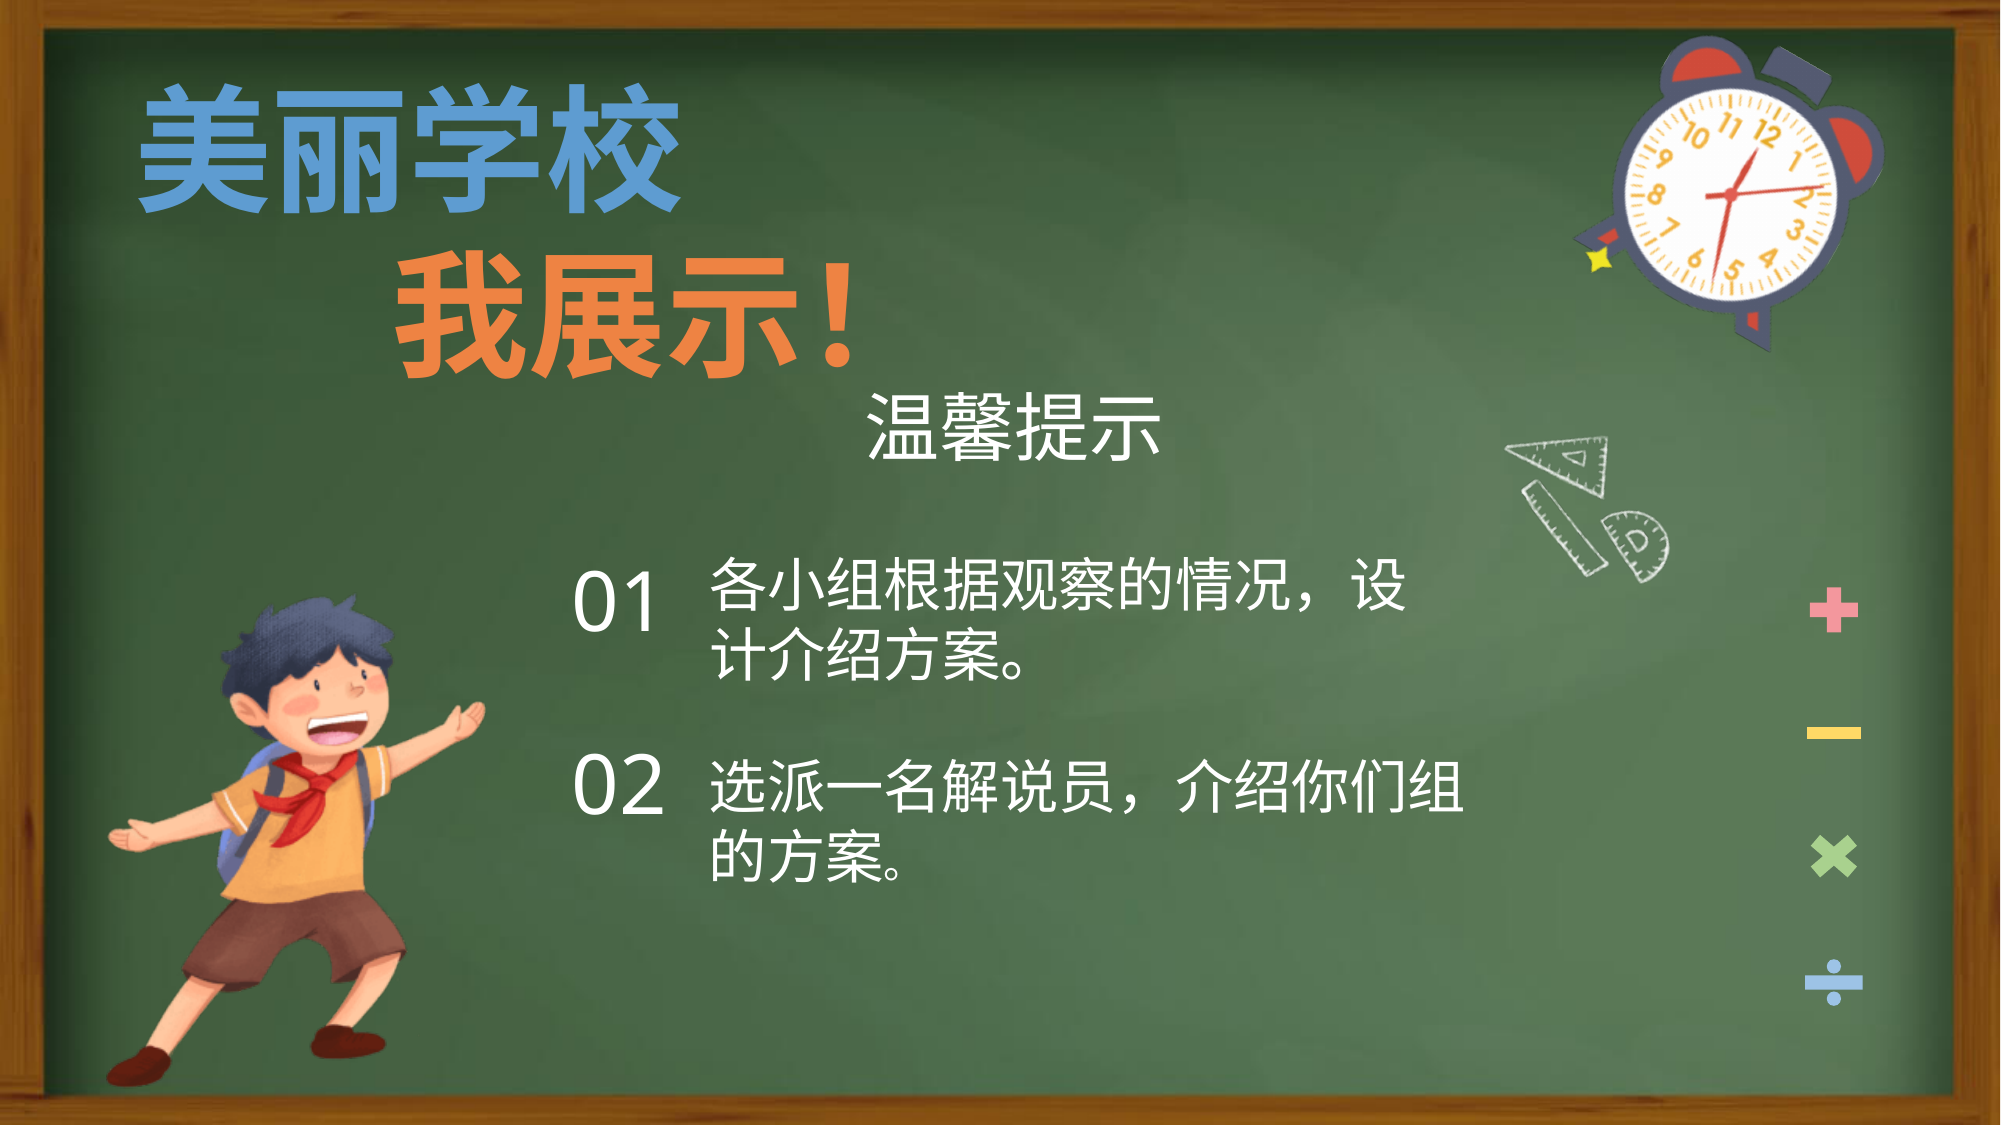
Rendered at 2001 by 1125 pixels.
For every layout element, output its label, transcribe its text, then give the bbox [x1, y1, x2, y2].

picture [0, 0, 2001, 1125]
text_box 美丽学校 我展示！ [0, 57, 883, 402]
text_box 温馨提示 [849, 372, 1245, 478]
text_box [1794, 579, 1874, 1014]
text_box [557, 541, 1537, 900]
